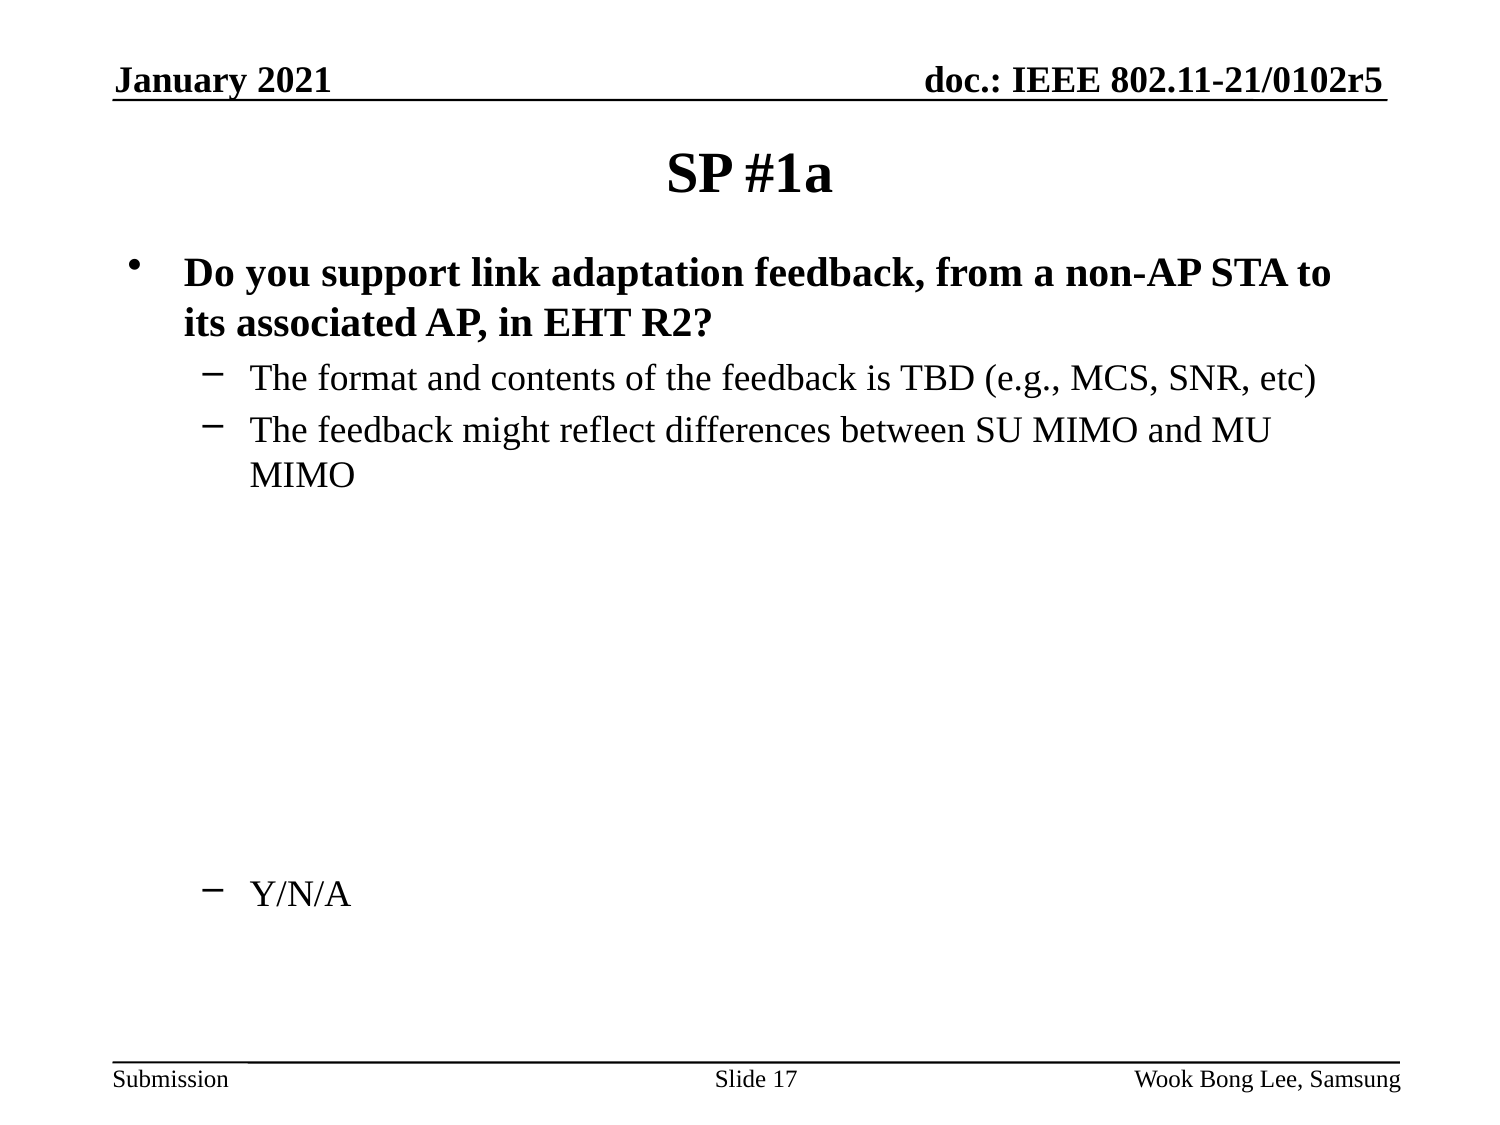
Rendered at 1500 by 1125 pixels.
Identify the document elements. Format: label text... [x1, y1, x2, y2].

title SP #1a [112, 112, 1388, 226]
list Do you support link adaptation feedback, from a non-AP STA to its associated AP, in EHT R2? The format and contents of the feedback is TBD (e.g., MCS, SNR, etc) The feedback might reflect differences between SU MIMO and MU MIMO Y/N/A [112, 237, 1388, 1001]
footer Wook Bong Lee, Samsung [1130, 1061, 1402, 1093]
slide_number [114, 54, 335, 101]
slide_number Slide 17 [712, 1061, 800, 1093]
